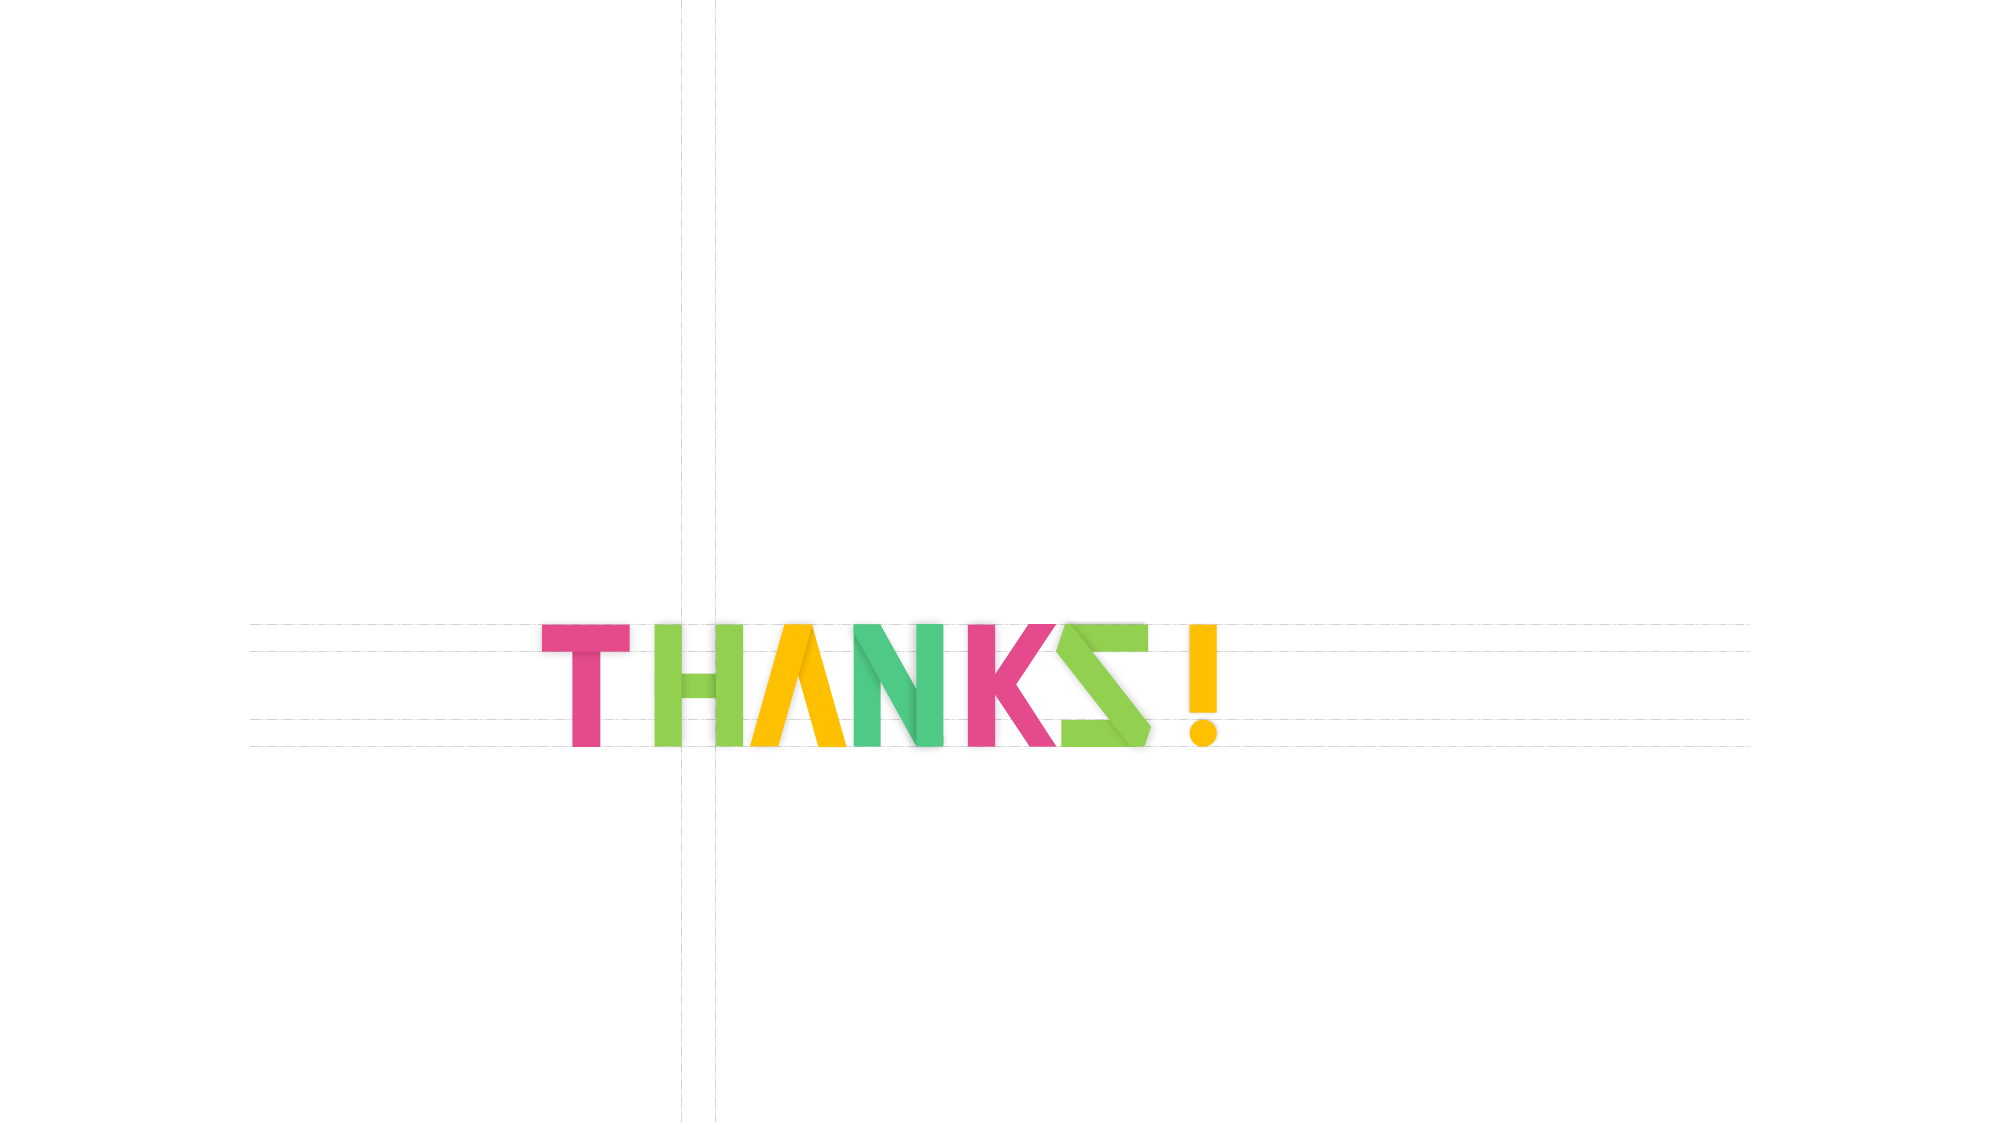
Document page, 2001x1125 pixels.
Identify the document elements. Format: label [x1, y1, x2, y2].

text_box [654, 624, 744, 747]
text_box [767, 618, 829, 754]
text_box [853, 610, 944, 759]
text_box [967, 609, 1034, 761]
text_box [1189, 624, 1217, 747]
text_box [542, 624, 630, 747]
text_box [1061, 614, 1149, 760]
